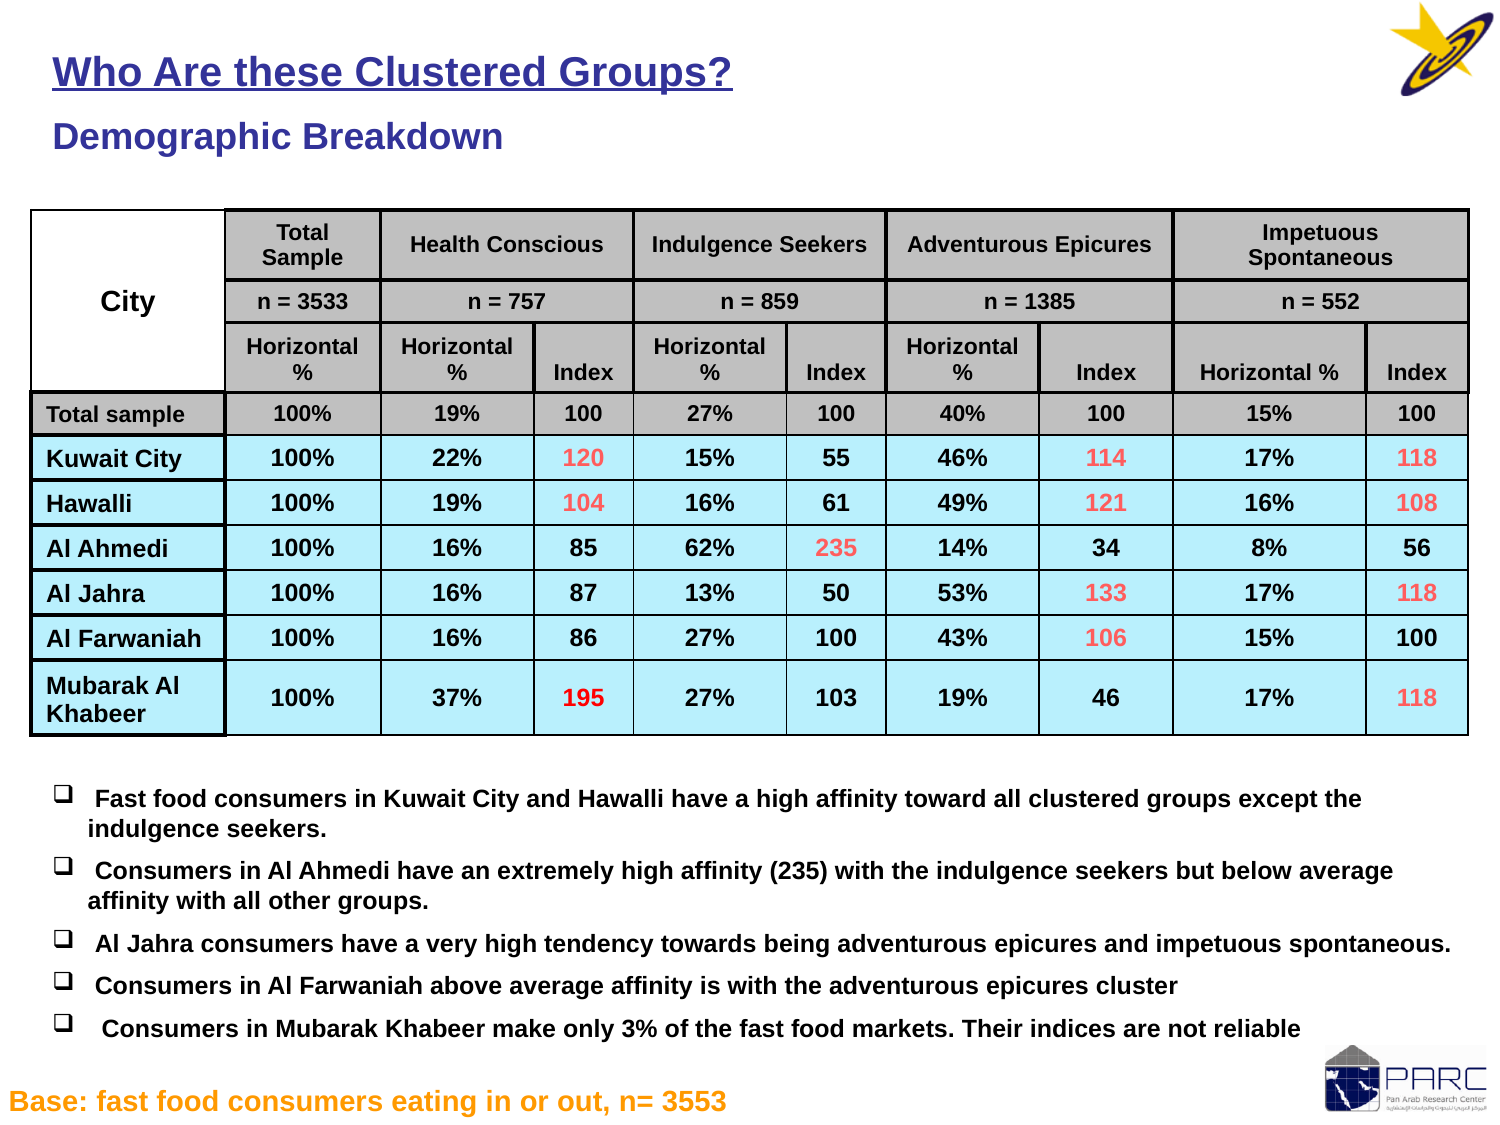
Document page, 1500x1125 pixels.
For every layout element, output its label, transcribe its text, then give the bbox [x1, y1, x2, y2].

table_cell 16% [382, 616, 533, 659]
table_cell 15% [1174, 394, 1365, 434]
table_cell Horizontal % [1175, 324, 1364, 391]
table_cell 118 [1367, 436, 1467, 479]
table_cell 50 [787, 571, 885, 614]
table_cell 62% [634, 526, 786, 569]
table_cell 104 [535, 481, 633, 524]
table_cell n = 3533 [226, 282, 379, 321]
table_cell 46% [887, 436, 1038, 479]
table_cell 55 [787, 436, 885, 479]
table_cell n = 859 [635, 282, 884, 321]
table_cell 17% [1174, 436, 1365, 479]
table_cell 16% [634, 481, 786, 524]
table_cell Total sample [33, 394, 223, 433]
table_cell 46 [1040, 661, 1172, 734]
table_cell 87 [535, 571, 633, 614]
table_cell 121 [1040, 481, 1172, 524]
table_cell Al Jahra [33, 572, 223, 613]
table_cell 37% [382, 661, 533, 734]
table_cell 100% [227, 481, 380, 524]
table_cell 100% [227, 616, 380, 659]
table_cell 114 [1040, 436, 1172, 479]
table_cell 14% [887, 526, 1038, 569]
table_cell n = 1385 [888, 282, 1171, 321]
table_cell 108 [1367, 481, 1467, 524]
table_cell Al Ahmedi [33, 527, 223, 568]
table_cell 61 [787, 481, 885, 524]
table_cell Kuwait City [33, 437, 223, 478]
table_cell 56 [1367, 526, 1467, 569]
table_cell 195 [535, 661, 633, 734]
table_cell 100 [1367, 394, 1467, 434]
table_cell Al Farwaniah [33, 617, 223, 658]
table_cell 27% [634, 616, 786, 659]
table_header City [32, 211, 224, 390]
table_cell 16% [1174, 481, 1365, 524]
table_cell 19% [382, 394, 533, 434]
table_cell 133 [1040, 571, 1172, 614]
table_cell Horizontal % [635, 324, 785, 391]
picture [1320, 1050, 1494, 1118]
table_header Indulgence Seekers [635, 212, 884, 278]
table_cell 19% [887, 661, 1038, 734]
table_cell 100 [1367, 616, 1467, 659]
table_cell 27% [634, 661, 786, 734]
table_cell 53% [887, 571, 1038, 614]
table_cell Index [1368, 324, 1467, 391]
table_cell 22% [382, 436, 533, 479]
table_cell 235 [787, 526, 885, 569]
table_cell 103 [787, 661, 885, 734]
table_cell 85 [535, 526, 633, 569]
table_cell n = 552 [1175, 282, 1467, 321]
table_cell Mubarak Al Khabeer [33, 662, 223, 733]
table_cell Index [788, 324, 884, 391]
table_cell Hawalli [33, 482, 223, 523]
table_cell 17% [1174, 571, 1365, 614]
table_header Health Conscious [382, 212, 632, 278]
picture [1385, 0, 1498, 100]
table_cell Horizontal % [226, 324, 379, 391]
table_cell 100 [535, 394, 633, 434]
table_cell 27% [634, 394, 786, 434]
table_cell 100 [1040, 394, 1172, 434]
text_box Who Are these Clustered Groups? [37, 36, 1200, 102]
table_cell Horizontal % [888, 324, 1037, 391]
table_cell 34 [1040, 526, 1172, 569]
table_cell 100% [227, 394, 380, 434]
table_cell 8% [1174, 526, 1365, 569]
text_box Demographic Breakdown [37, 104, 1200, 165]
table_cell Index [536, 324, 632, 391]
table_cell 43% [887, 616, 1038, 659]
table_cell Index [1041, 324, 1171, 391]
table_cell 16% [382, 571, 533, 614]
table_cell 16% [382, 526, 533, 569]
table_cell 100 [787, 394, 885, 434]
table_cell Horizontal % [382, 324, 532, 391]
table_cell 40% [887, 394, 1038, 434]
table_cell 19% [382, 481, 533, 524]
table_cell 13% [634, 571, 786, 614]
table_header Total Sample [226, 212, 379, 278]
table_cell 100% [227, 571, 380, 614]
table_cell 17% [1174, 661, 1365, 734]
table_cell 100% [227, 526, 380, 569]
table_cell 106 [1040, 616, 1172, 659]
table_cell 15% [634, 436, 786, 479]
table_cell 118 [1367, 661, 1467, 734]
text_box Fast food consumers in Kuwait City and Hawalli have a high affinity toward all clustered groups except the indulgence seekers. Consumers in Al Ahmedi have an extremely high affinity (235) with the indulgence seekers but below average affinity with all other groups. Al Jahra consumers have a very high tendency towards being adventurous epicures and impetuous spontaneous. Consumers in Al Farwaniah above average affinity is with the adventurous epicures cluster Consumers in Mubarak Khabeer make only 3% of the fast food markets. Their indices are not reliable [37, 774, 1500, 1050]
table_cell 15% [1174, 616, 1365, 659]
text_box Base: fast food consumers eating in or out, n= 3553 [0, 1074, 798, 1125]
table_cell 49% [887, 481, 1038, 524]
table_cell 100% [227, 436, 380, 479]
table_cell 86 [535, 616, 633, 659]
table_cell 118 [1367, 571, 1467, 614]
table_cell n = 757 [382, 282, 632, 321]
table_header Impetuous Spontaneous [1175, 212, 1467, 278]
table_cell 120 [535, 436, 633, 479]
table_header Adventurous Epicures [888, 212, 1171, 278]
table_cell 100% [227, 661, 380, 734]
table_cell 100 [787, 616, 885, 659]
